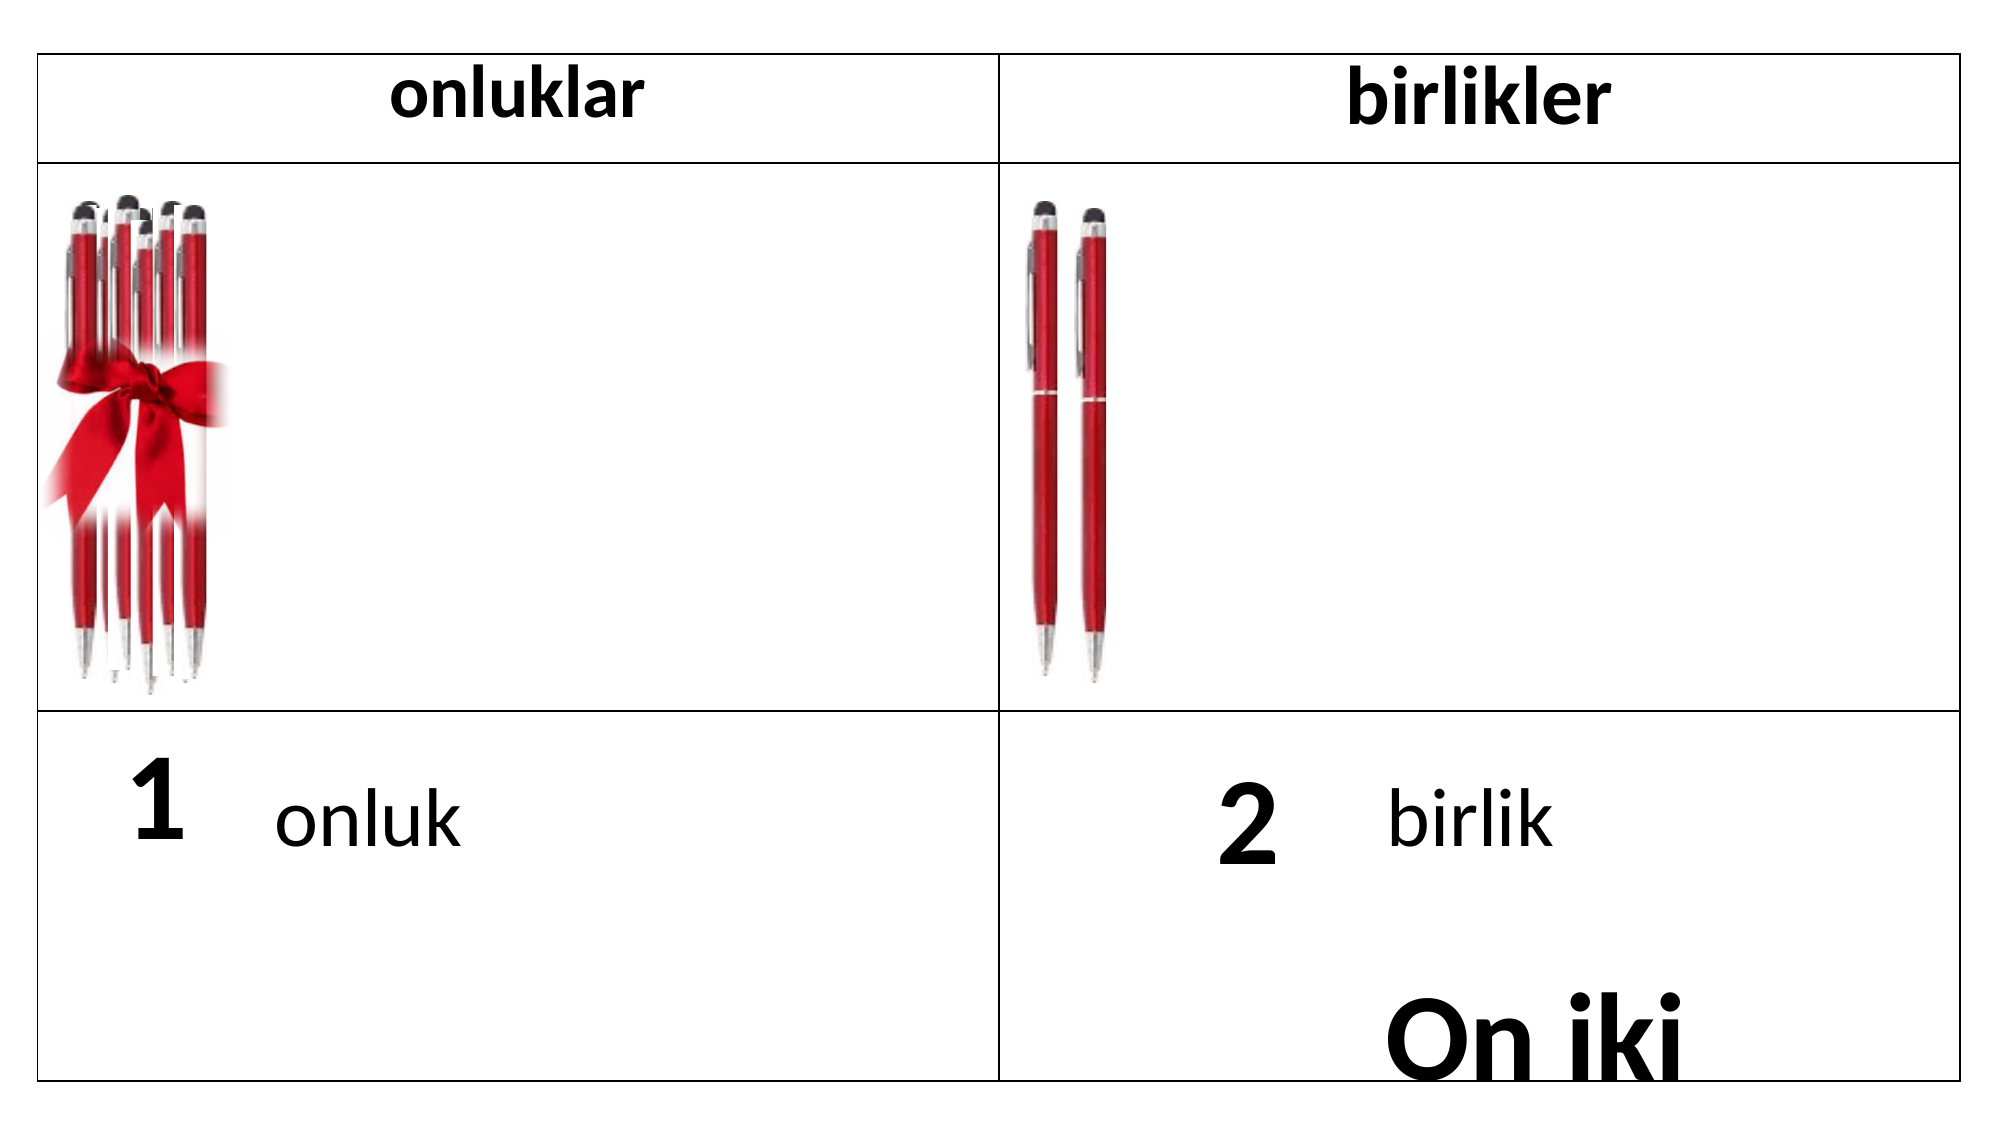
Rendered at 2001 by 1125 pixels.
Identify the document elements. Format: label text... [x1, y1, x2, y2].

text_box 2 [1183, 732, 1329, 898]
text_box 1 [110, 707, 234, 873]
text_box On iki [1370, 948, 1870, 1114]
table_cell [38, 164, 998, 710]
text_box birlik [1371, 755, 1569, 871]
table_cell [38, 712, 998, 1080]
table_header birlikler [1000, 55, 1959, 162]
table_cell [1000, 712, 1959, 1080]
picture [1024, 201, 1058, 676]
picture [37, 195, 234, 695]
table_header onluklar [38, 55, 998, 162]
table_cell [1000, 164, 1959, 710]
footer Kazım KAT [662, 1042, 1338, 1103]
picture [1073, 208, 1107, 683]
text_box onluk [259, 755, 497, 871]
